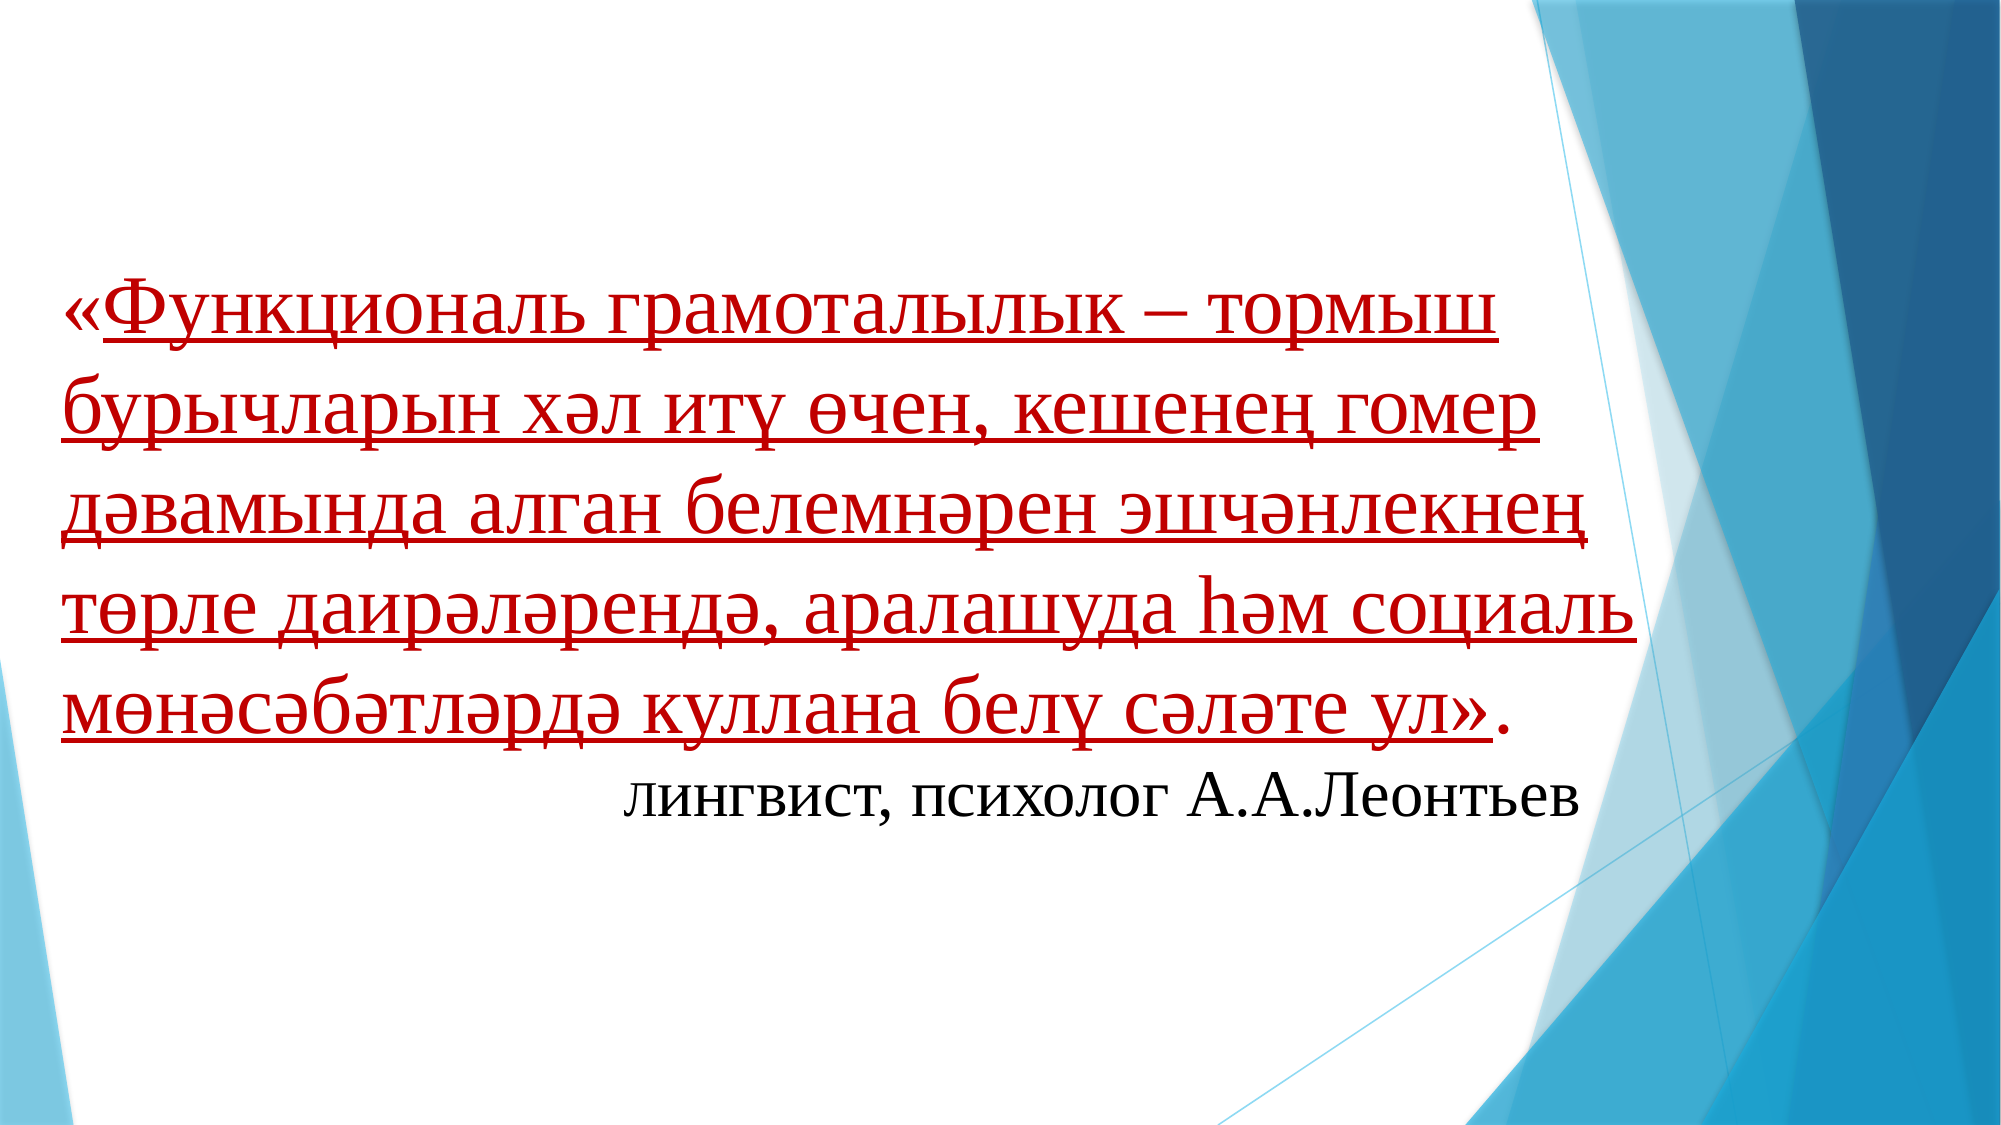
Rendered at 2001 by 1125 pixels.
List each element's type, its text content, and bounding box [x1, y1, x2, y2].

text_box «Функциональ грамоталылык – тормыш бурычларын хәл итү өчен, кешенең гомер дәвамында алган белемнәрен эшчәнлекнең төрле даирәләрендә, аралашуда һәм социаль мөнәсәбәтләрдә куллана белү сәләте ул». Лингвист, психолог А.А.Леонтьев [46, 242, 1666, 838]
